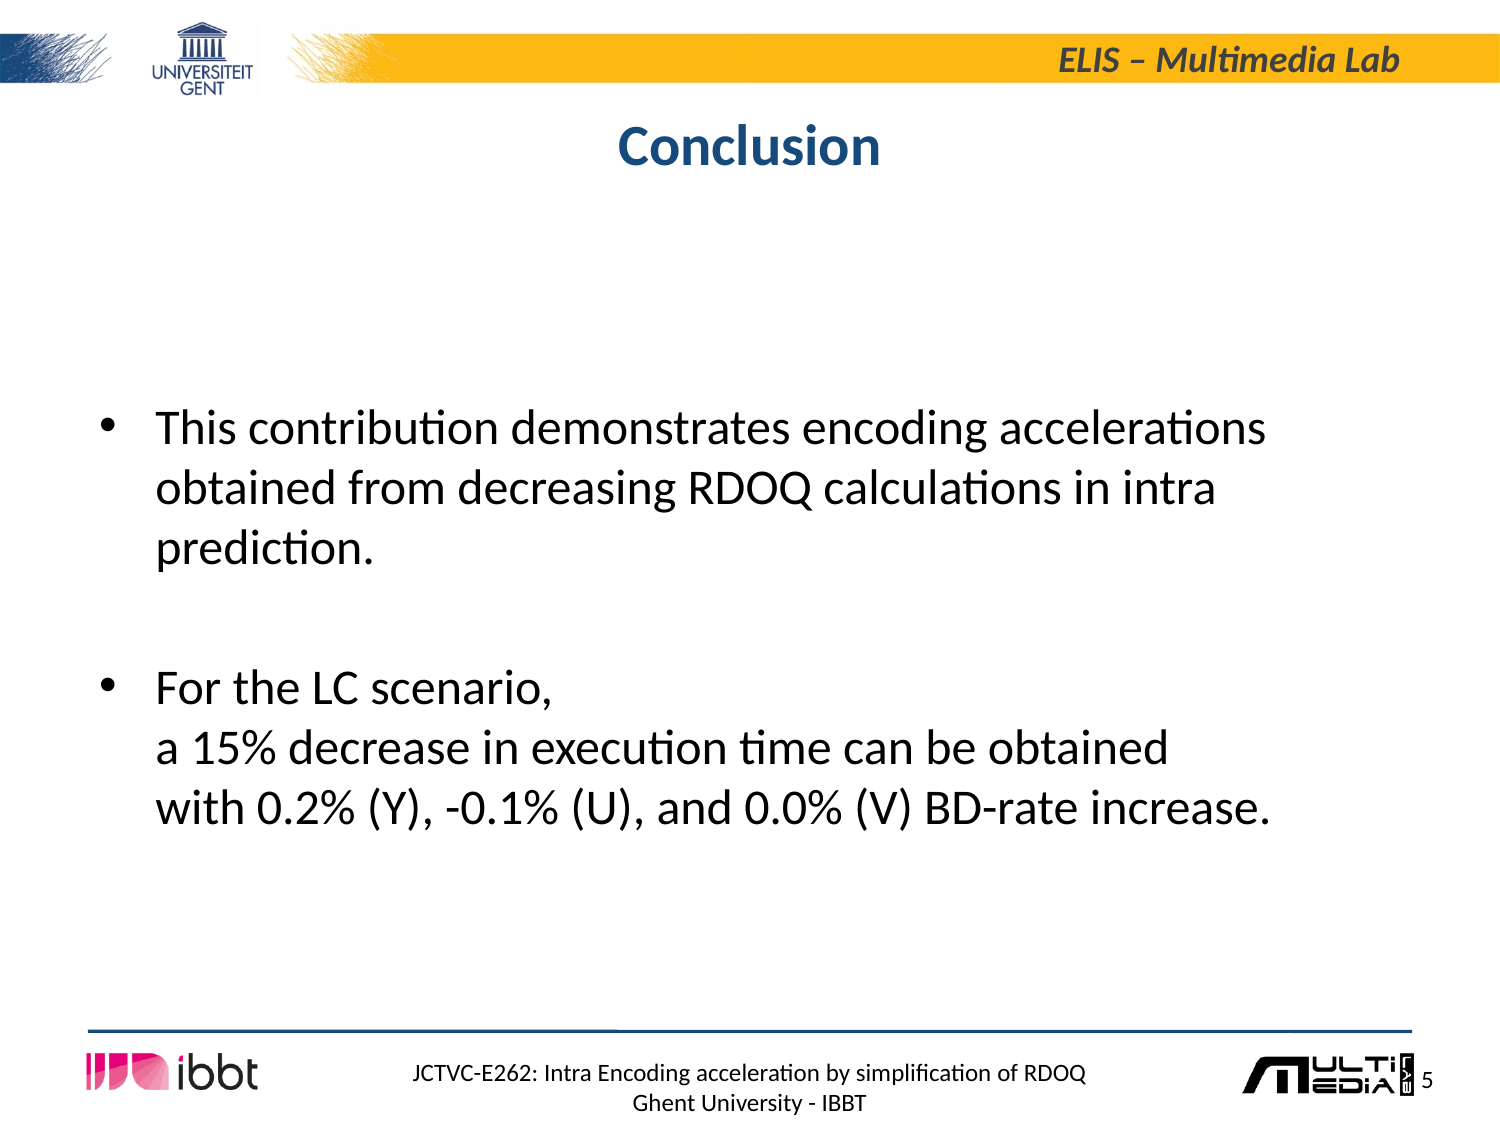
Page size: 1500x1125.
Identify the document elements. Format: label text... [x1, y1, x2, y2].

title Conclusion [81, 87, 1419, 197]
picture [45, 990, 299, 1125]
list This contribution demonstrates encoding accelerations obtained from decreasing RDOQ calculations in intra prediction. For the LC scenario, a 15% decrease in execution time can be obtained with 0.2% (Y), -0.1% (U), and 0.0% (V) BD-rate increase. [83, 212, 1417, 1017]
picture [0, 20, 1500, 122]
picture [1242, 1053, 1414, 1096]
